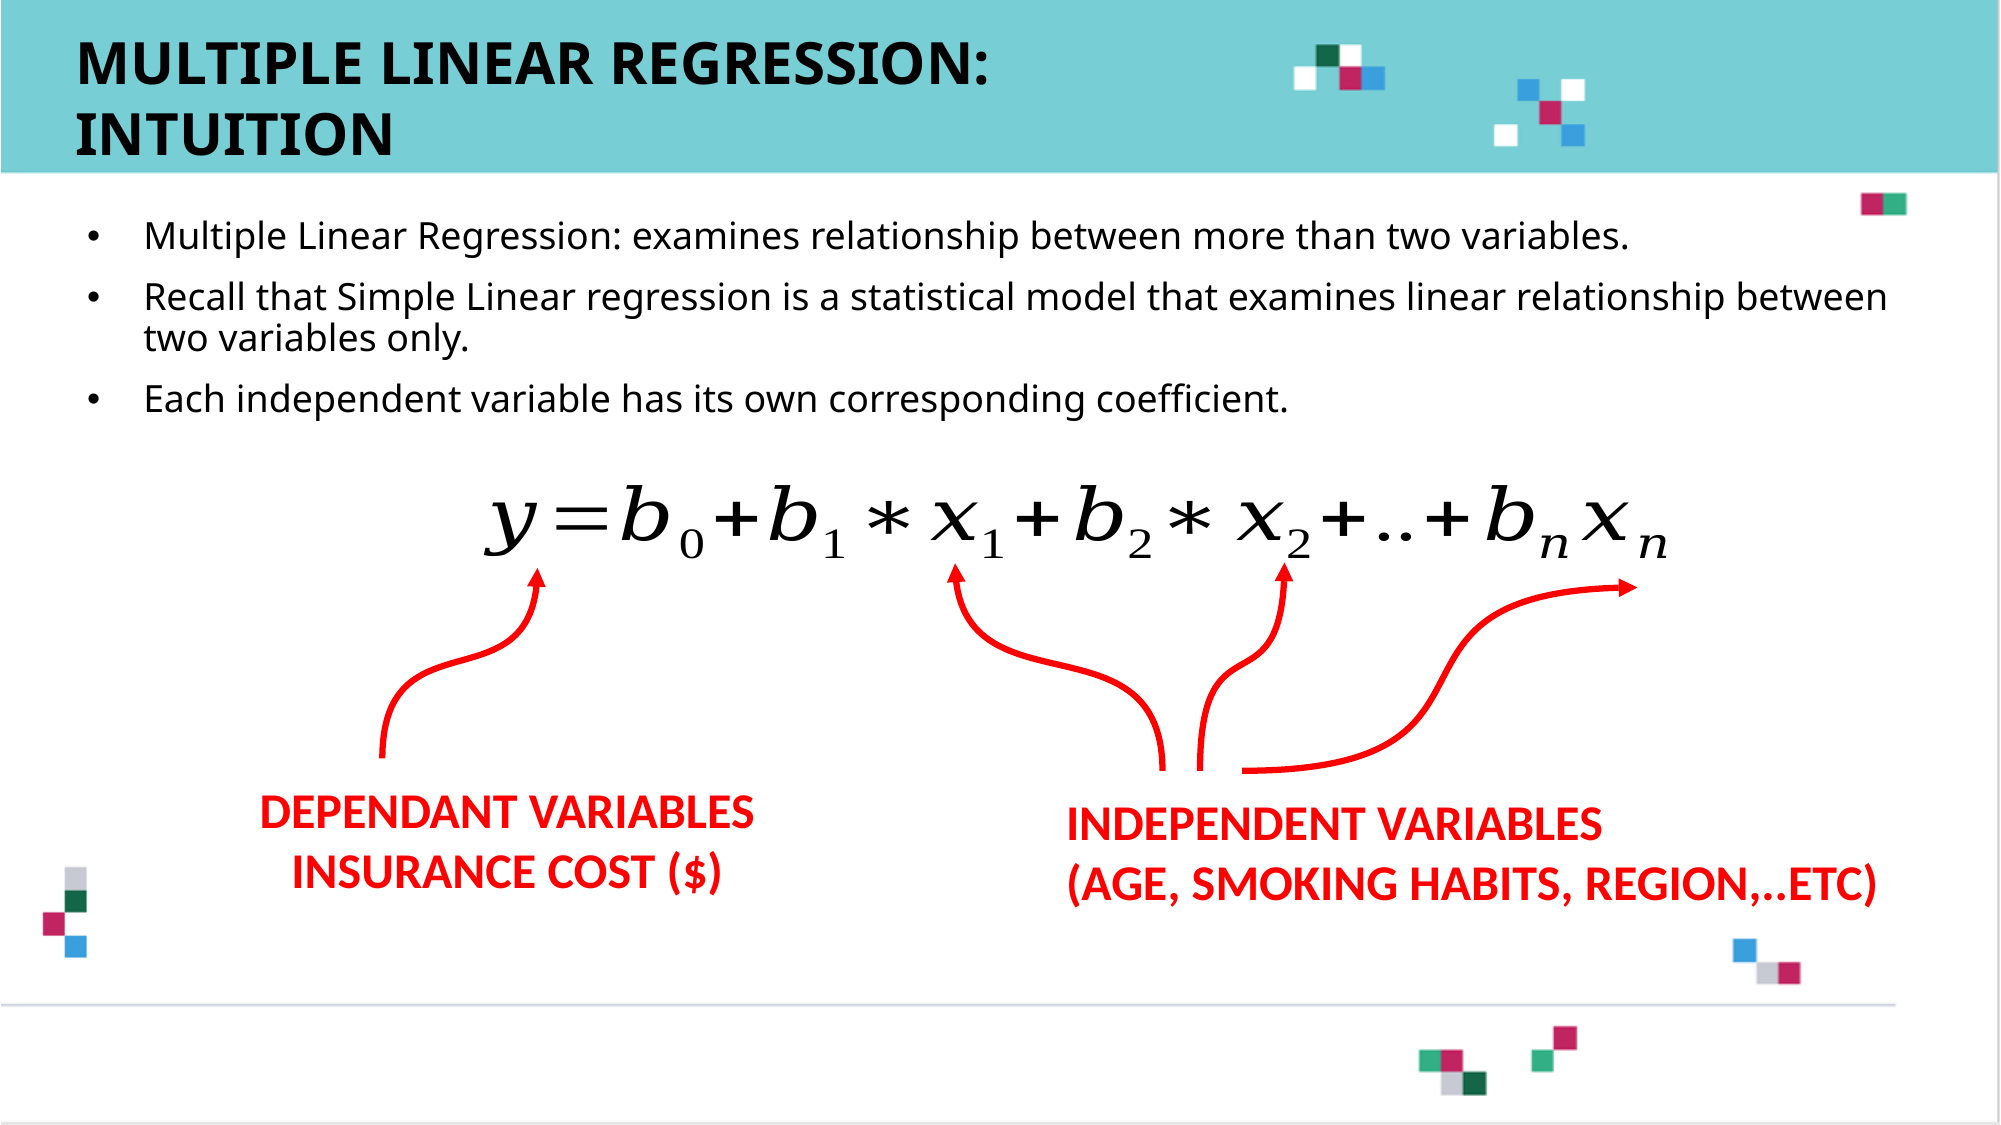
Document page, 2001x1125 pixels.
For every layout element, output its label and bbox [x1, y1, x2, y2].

text_box [1242, 587, 1638, 771]
text_box [1138, 624, 1242, 709]
text_box [364, 585, 556, 741]
text_box [955, 563, 1163, 771]
picture [1, 0, 2000, 1125]
